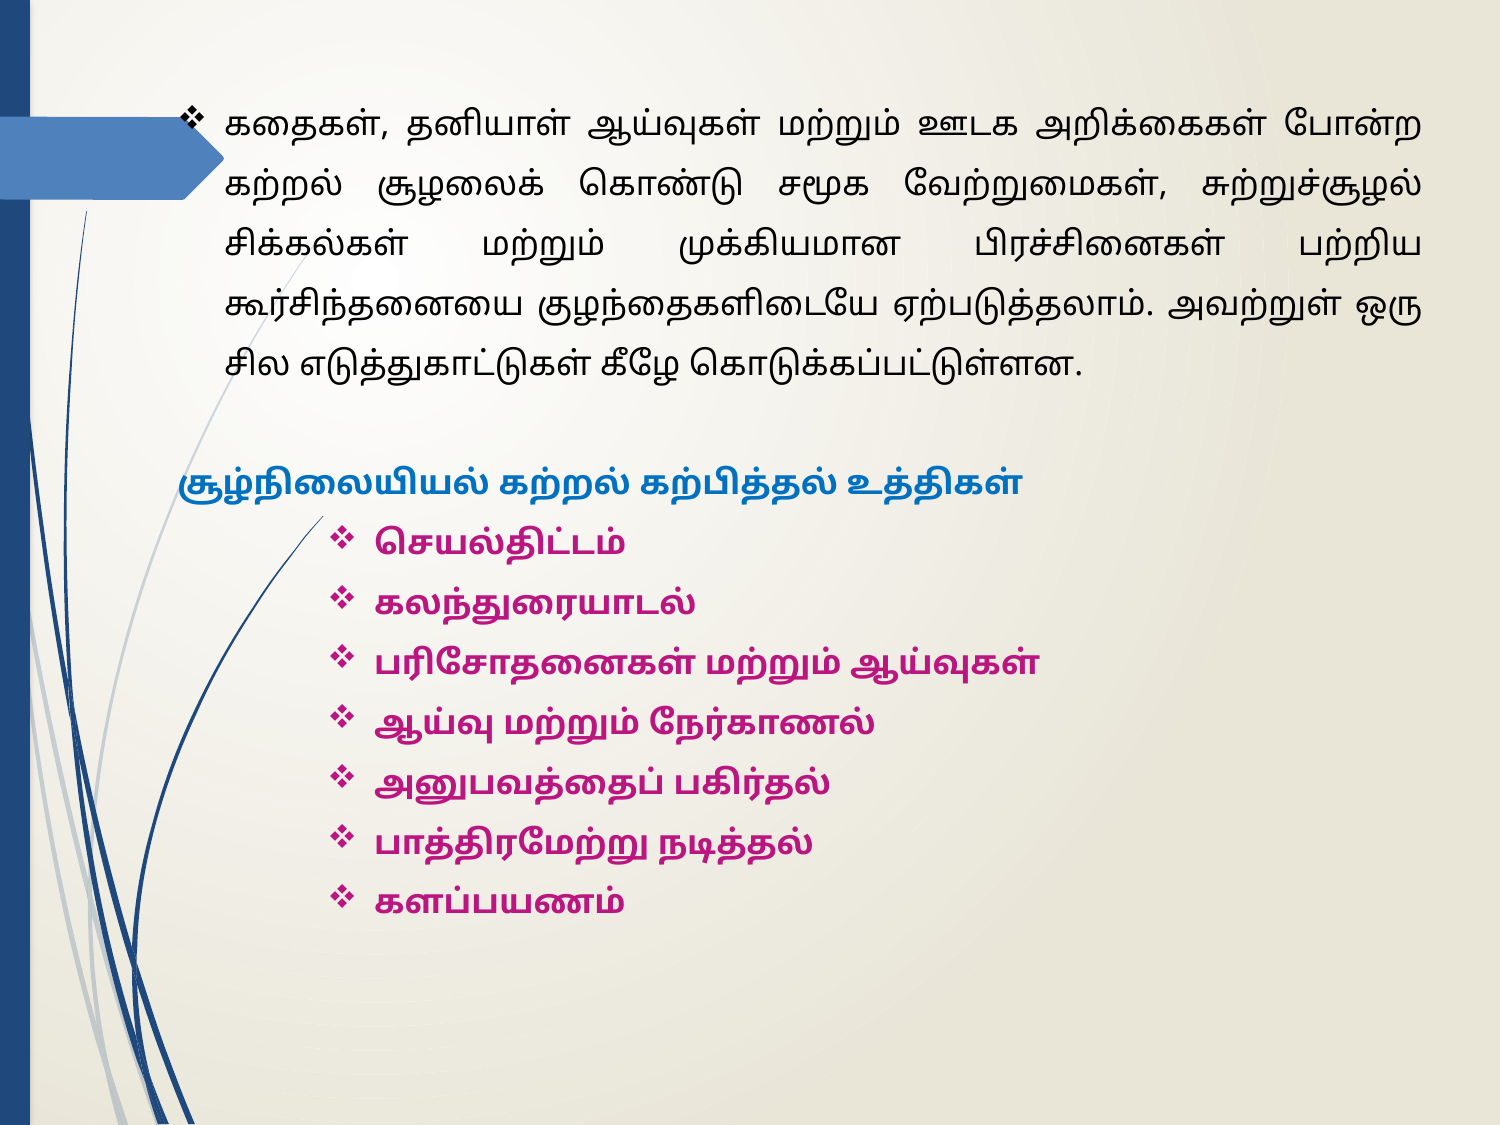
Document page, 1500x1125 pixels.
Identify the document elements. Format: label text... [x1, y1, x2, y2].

text_box கதைகள், தனியாள் ஆய்வுகள் மற்றும் ஊடக அறிக்கைகள் போன்ற கற்றல் சூழலைக் கொண்டு சமூக வேற்றுமைகள், சுற்றுச்சூழல் சிக்கல்கள் மற்றும் முக்கியமான பிரச்சினைகள் பற்றிய கூர்சிந்தனையை குழந்தைகளிடையே ஏற்படுத்தலாம். அவற்றுள் ஒரு சில எடுத்துகாட்டுகள் கீழே கொடுக்கப்பட்டுள்ளன. சூழ்நிலையியல் கற்றல் கற்பித்தல் உத்திகள் செயல்திட்டம் கலந்துரையாடல் பரிசோதனைகள் மற்றும் ஆய்வுகள் ஆய்வு மற்றும் நேர்காணல் அனுபவத்தைப் பகிர்தல் பாத்திரமேற்று நடித்தல் களப்பயணம் [162, 74, 1438, 928]
